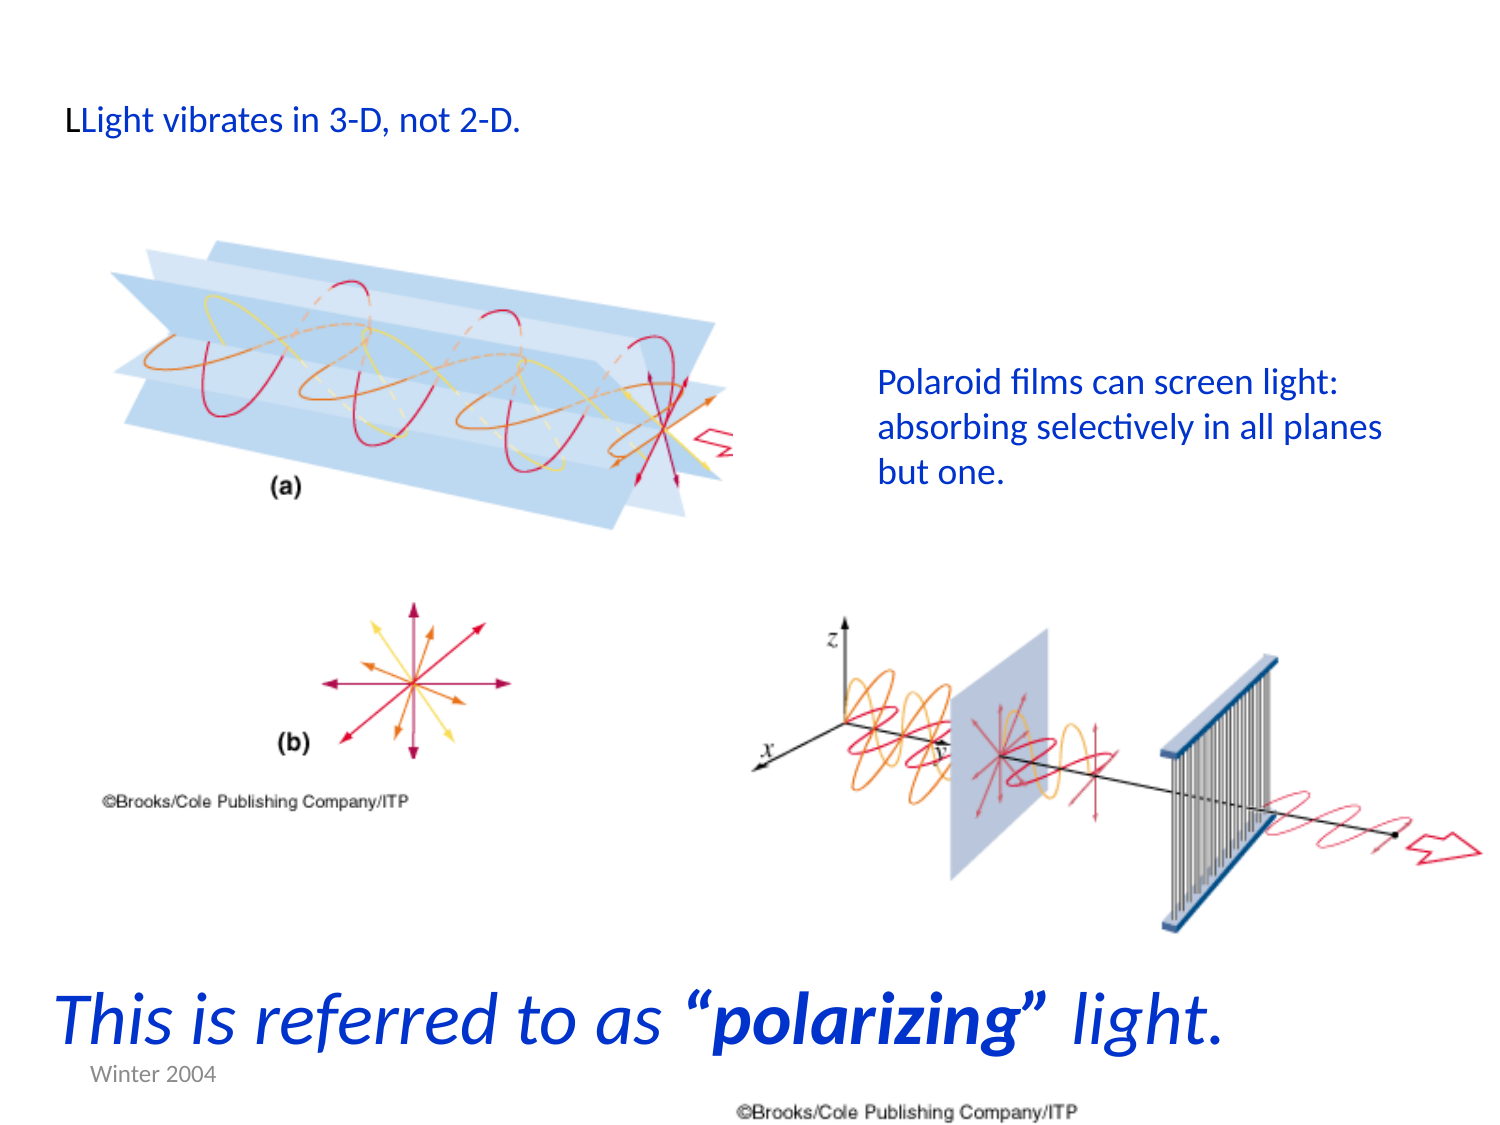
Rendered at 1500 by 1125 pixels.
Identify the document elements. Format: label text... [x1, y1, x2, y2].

text_box LLight vibrates in 3-D, not 2-D. [50, 87, 750, 148]
text_box Polaroid films can screen light: absorbing selectively in all planes but one. [862, 349, 1400, 426]
picture [99, 187, 1500, 1125]
text_box This is referred to as “polarizing” light. [37, 962, 727, 1068]
slide_number Winter 2004 [75, 1068, 425, 1103]
